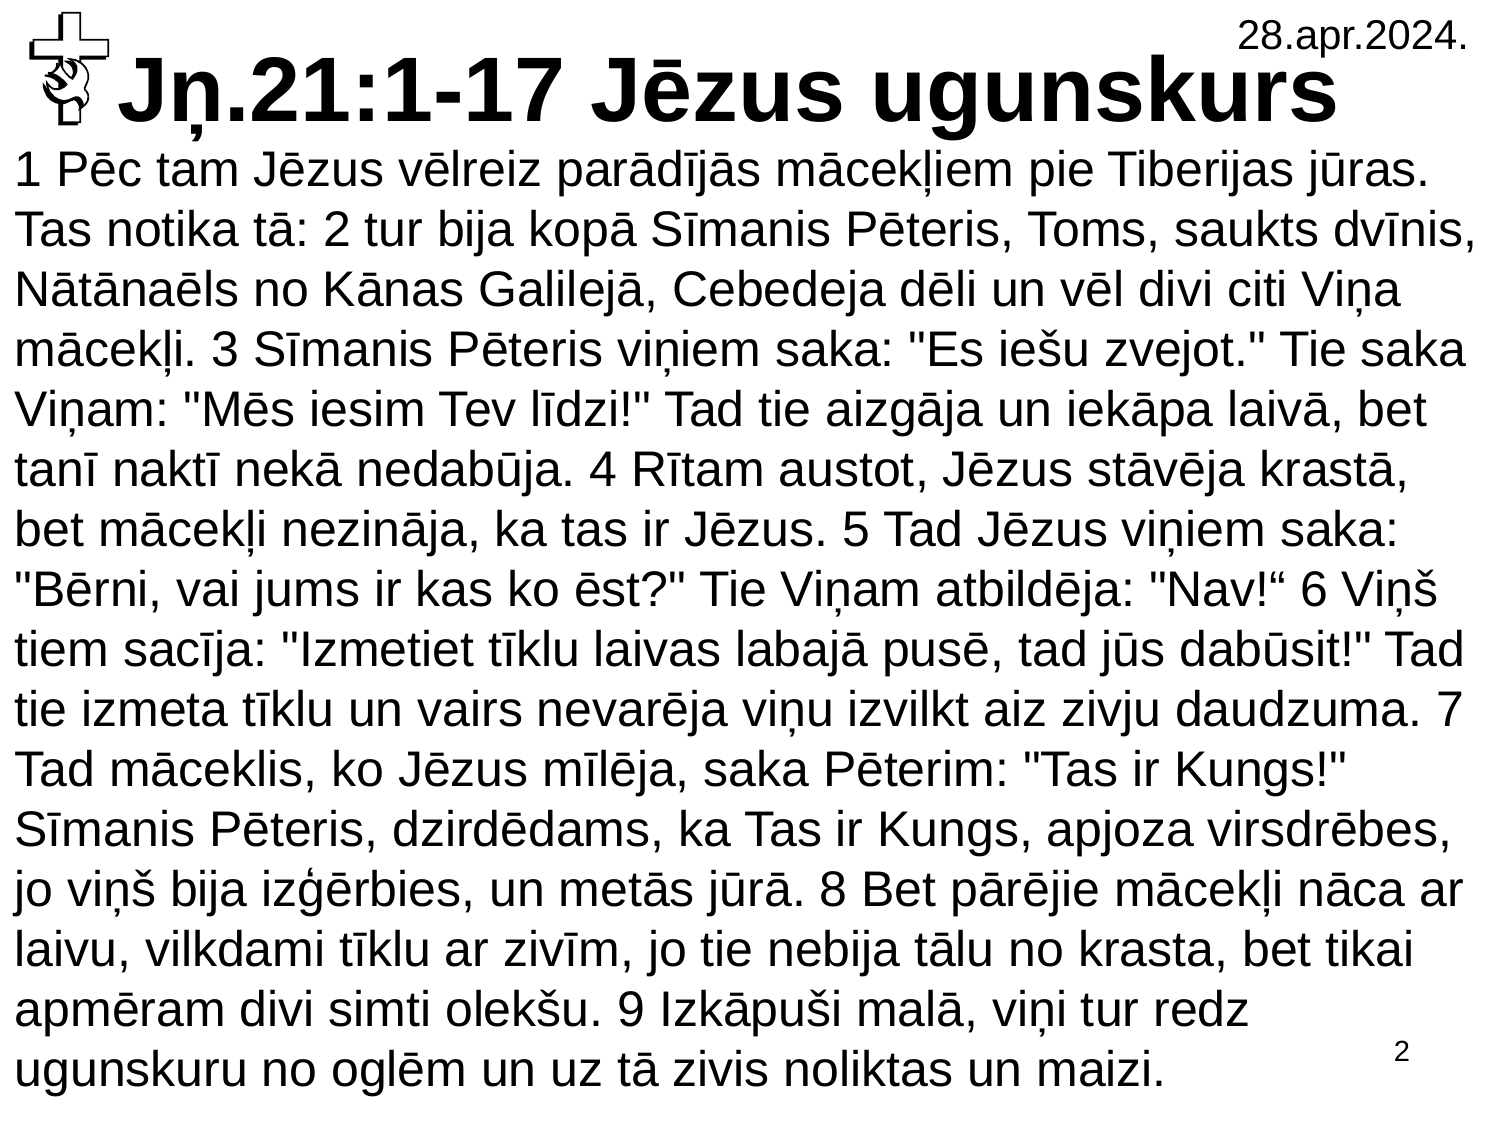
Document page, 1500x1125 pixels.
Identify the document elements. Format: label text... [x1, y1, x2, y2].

title Jņ.21:1-17 Jēzus ugunskurs [58, 0, 1400, 128]
text_box 28.apr.2024. [1222, 0, 1500, 65]
text_box 1 Pēc tam Jēzus vēlreiz parādījās mācekļiem pie Tiberijas jūras. Tas notika tā: 2 tur bija kopā Sīmanis Pēteris, Toms, saukts dvīnis, Nātānaēls no Kānas Galilejā, Cebedeja dēli un vēl divi citi Viņa mācekļi. 3 Sīmanis Pēteris viņiem saka: "Es iešu zvejot." Tie saka Viņam: "Mēs iesim Tev līdzi!" Tad tie aizgāja un iekāpa laivā, bet tanī naktī nekā nedabūja. 4 Rītam austot, Jēzus stāvēja krastā, bet mācekļi nezināja, ka tas ir Jēzus. 5 Tad Jēzus viņiem saka: "Bērni, vai jums ir kas ko ēst?" Tie Viņam atbildēja: "Nav!“ 6 Viņš tiem sacīja: "Izmetiet tīklu laivas labajā pusē, tad jūs dabūsit!" Tad tie izmeta tīklu un vairs nevarēja viņu izvilkt aiz zivju daudzuma. 7 Tad māceklis, ko Jēzus mīlēja, saka Pēterim: "Tas ir Kungs!" Sīmanis Pēteris, dzirdēdams, ka Tas ir Kungs, apjoza virsdrēbes, jo viņš bija izģērbies, un metās jūrā. 8 Bet pārējie mācekļi nāca ar laivu, vilkdami tīklu ar zivīm, jo tie nebija tālu no krasta, bet tikai apmēram divi simti olekšu. 9 Izkāpuši malā, viņi tur redz ugunskuru no oglēm un uz tā zivis noliktas un maizi. [0, 128, 1500, 1104]
picture [29, 11, 110, 126]
